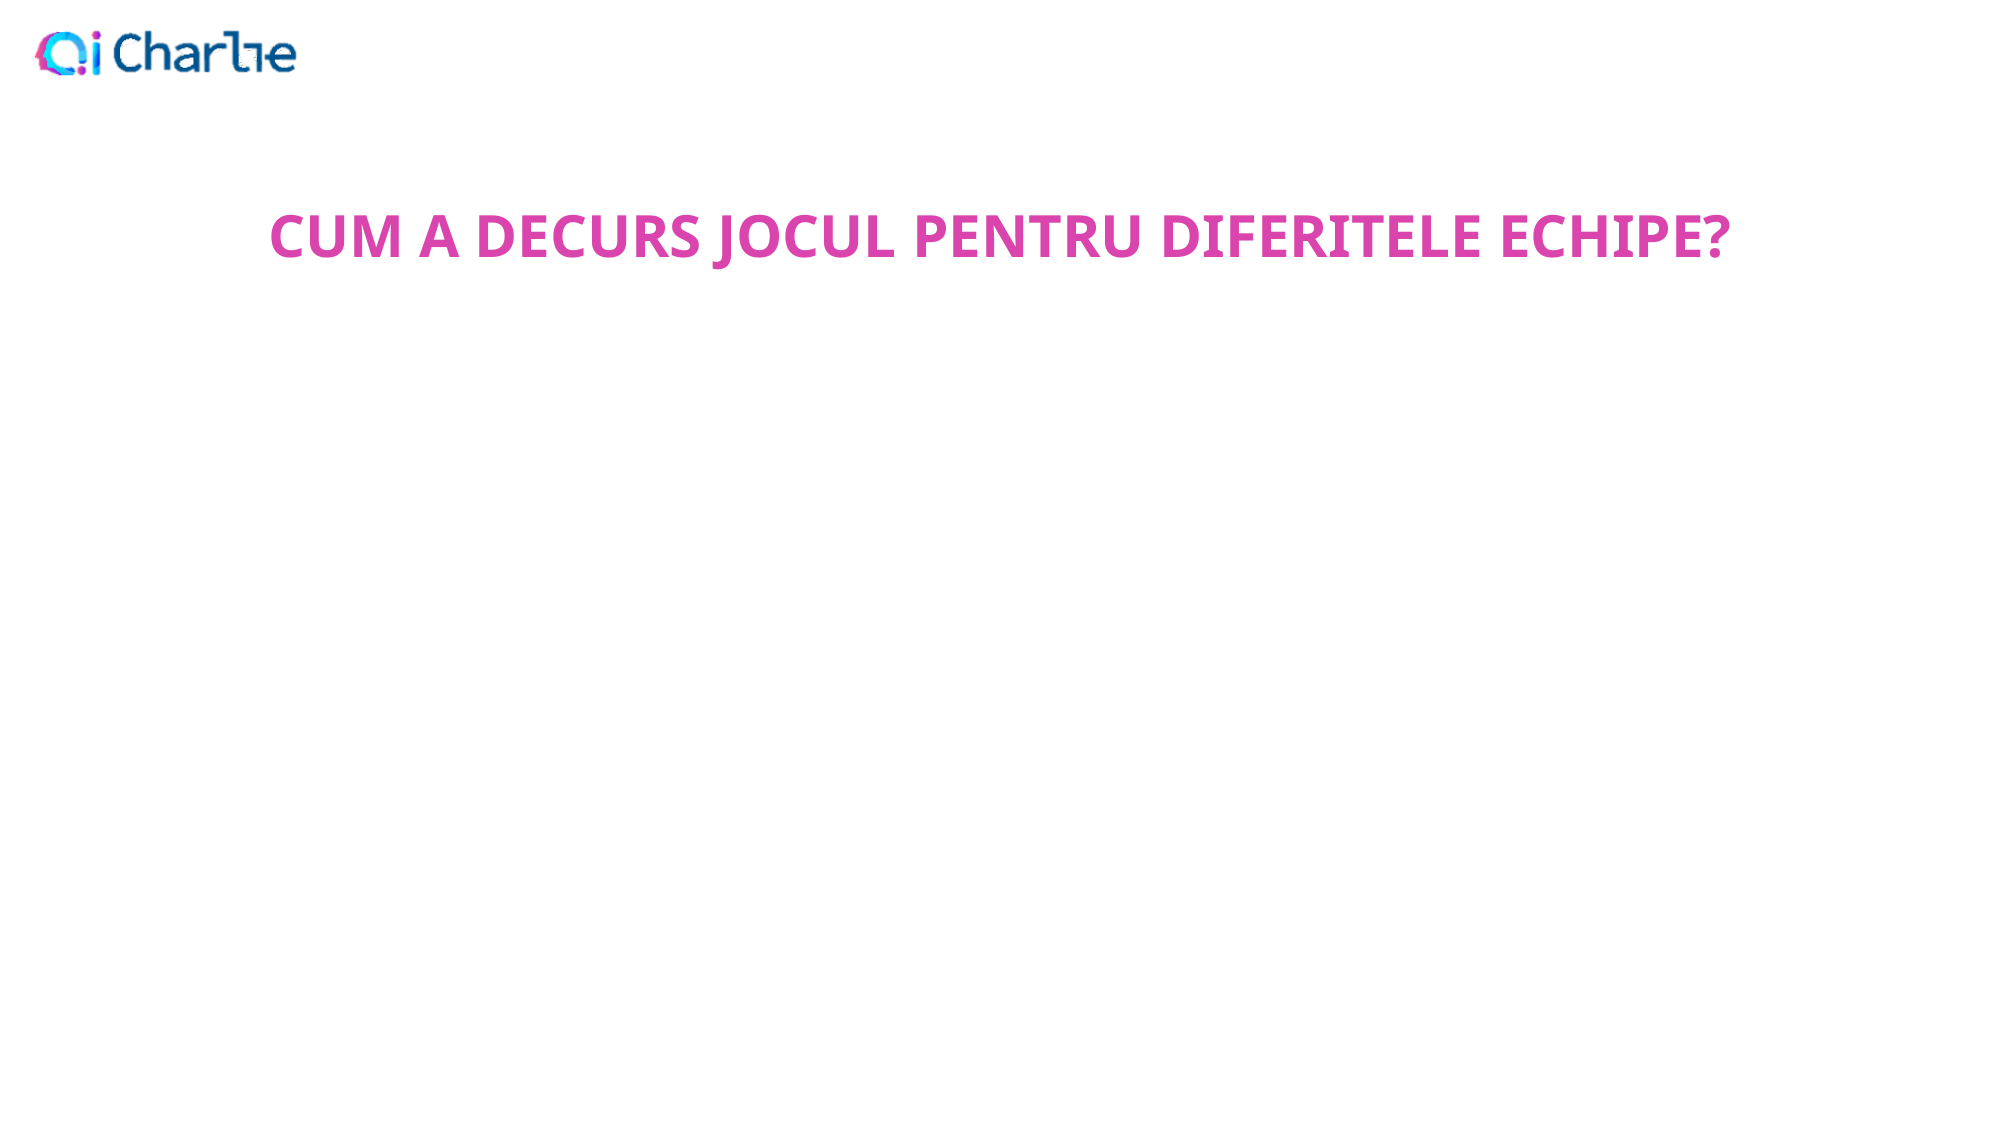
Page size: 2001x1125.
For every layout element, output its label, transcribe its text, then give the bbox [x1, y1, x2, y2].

picture [107, 27, 303, 79]
picture [33, 28, 104, 76]
text_box CUM A DECURS JOCUL PENTRU DIFERITELE ECHIPE? [0, 192, 2000, 347]
